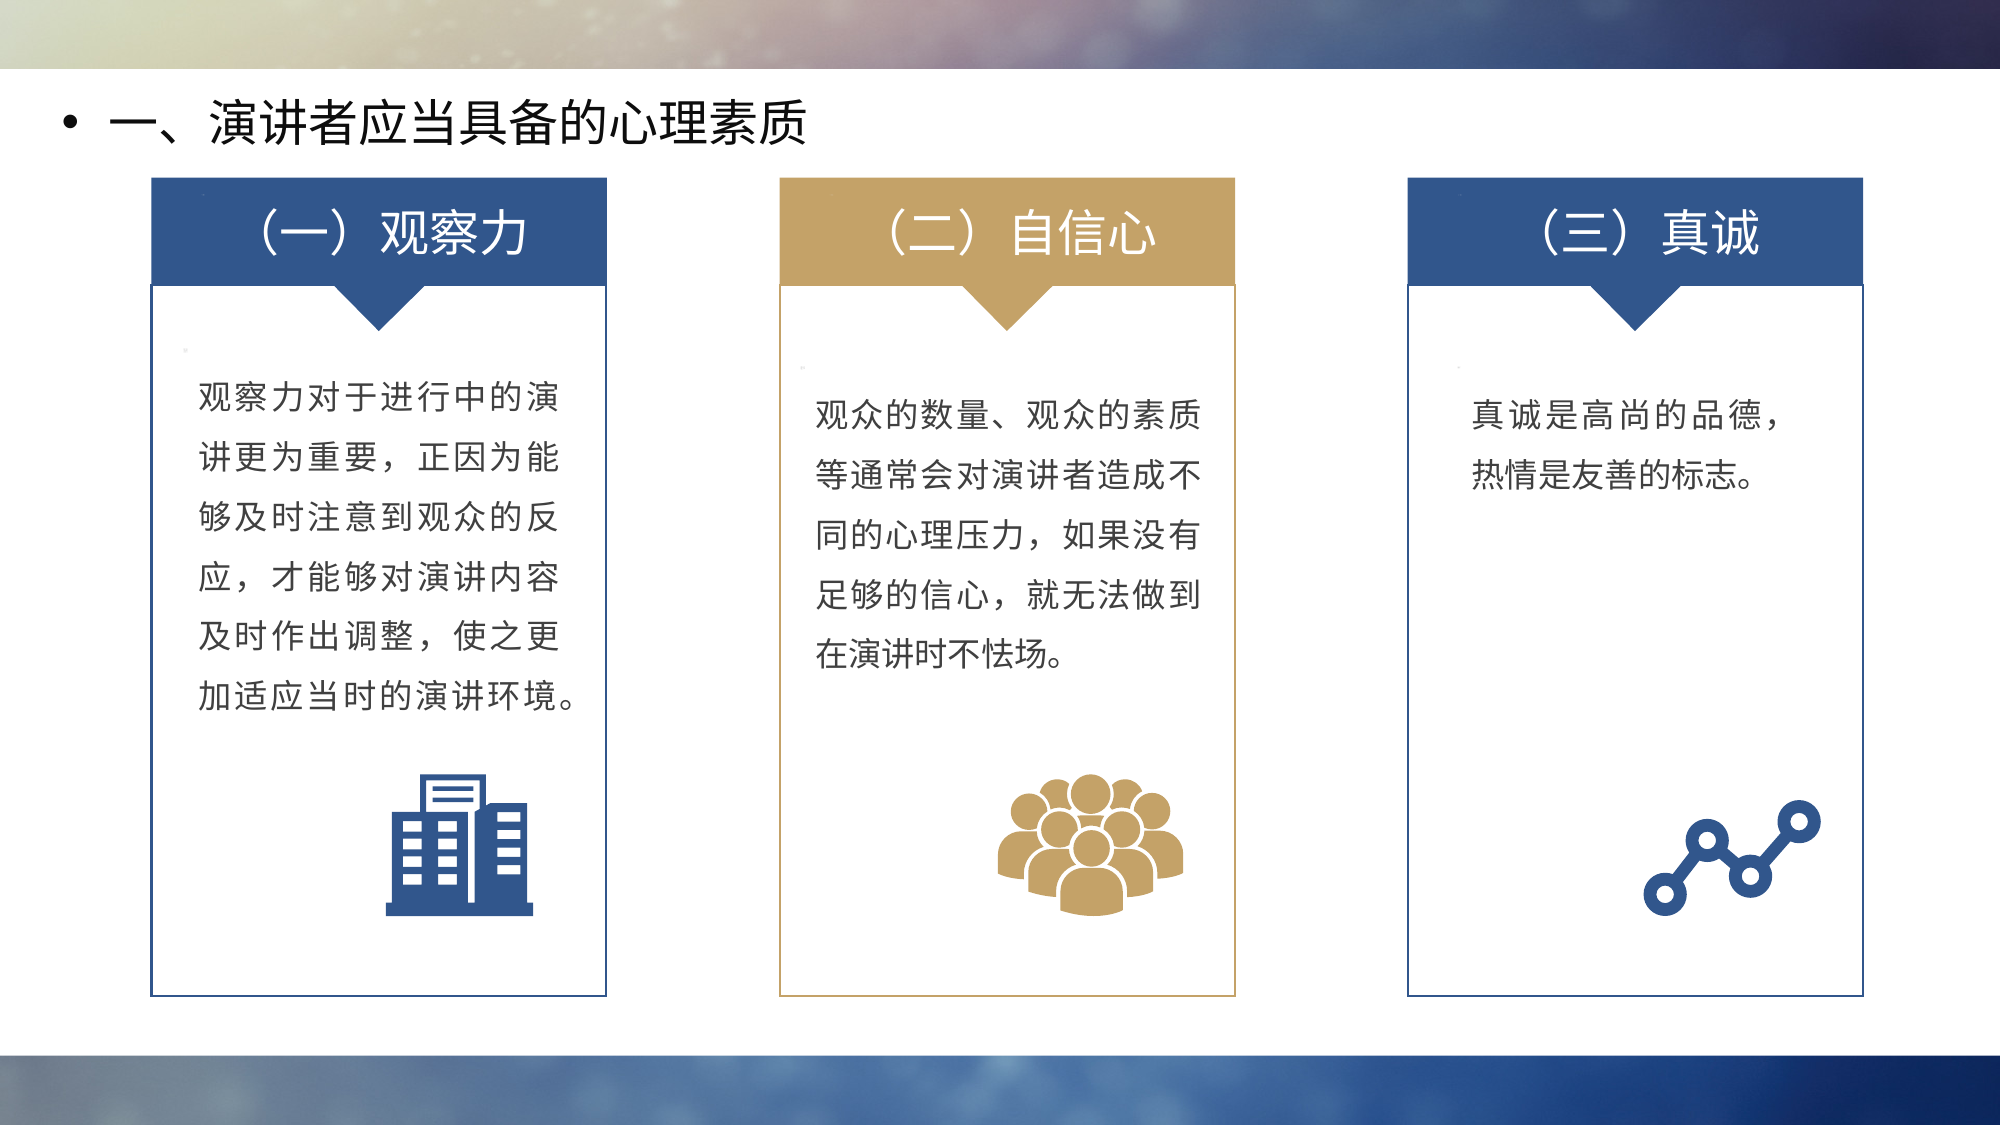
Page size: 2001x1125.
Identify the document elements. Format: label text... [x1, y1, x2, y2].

text_box [1406, 176, 1865, 333]
text_box [1028, 811, 1078, 897]
picture [0, 0, 2000, 69]
text_box [1077, 815, 1105, 829]
text_box 一、演讲者应当具备的心理素质 [46, 84, 1345, 160]
text_box [1407, 286, 1864, 997]
text_box [778, 176, 1237, 333]
text_box 观众的数量、观众的素质等通常会对演讲者造成不同的心理压力，如果没有足够的信心，就无法做到在演讲时不怯场。 [800, 366, 1217, 681]
text_box [1109, 779, 1143, 810]
text_box [150, 286, 607, 997]
text_box [1643, 800, 1821, 917]
text_box [997, 831, 1044, 880]
text_box [1133, 792, 1184, 879]
text_box [1070, 774, 1111, 814]
text_box 真诚是高尚的品德，热情是友善的标志。 [1457, 366, 1814, 502]
text_box [1060, 830, 1123, 917]
text_box [1039, 779, 1072, 811]
text_box [385, 774, 534, 917]
text_box [150, 176, 609, 333]
text_box （三）真诚 [1457, 194, 1814, 269]
text_box （二）自信心 [829, 194, 1186, 269]
text_box [779, 286, 1236, 997]
text_box （一）观察力 [201, 194, 558, 269]
picture [0, 1056, 2000, 1125]
text_box [1010, 793, 1048, 830]
text_box [1103, 811, 1154, 898]
text_box 观察力对于进行中的演讲更为重要，正因为能够及时注意到观众的反应，才能够对演讲内容及时作出调整，使之更加适应当时的演讲环境。 [183, 348, 575, 723]
